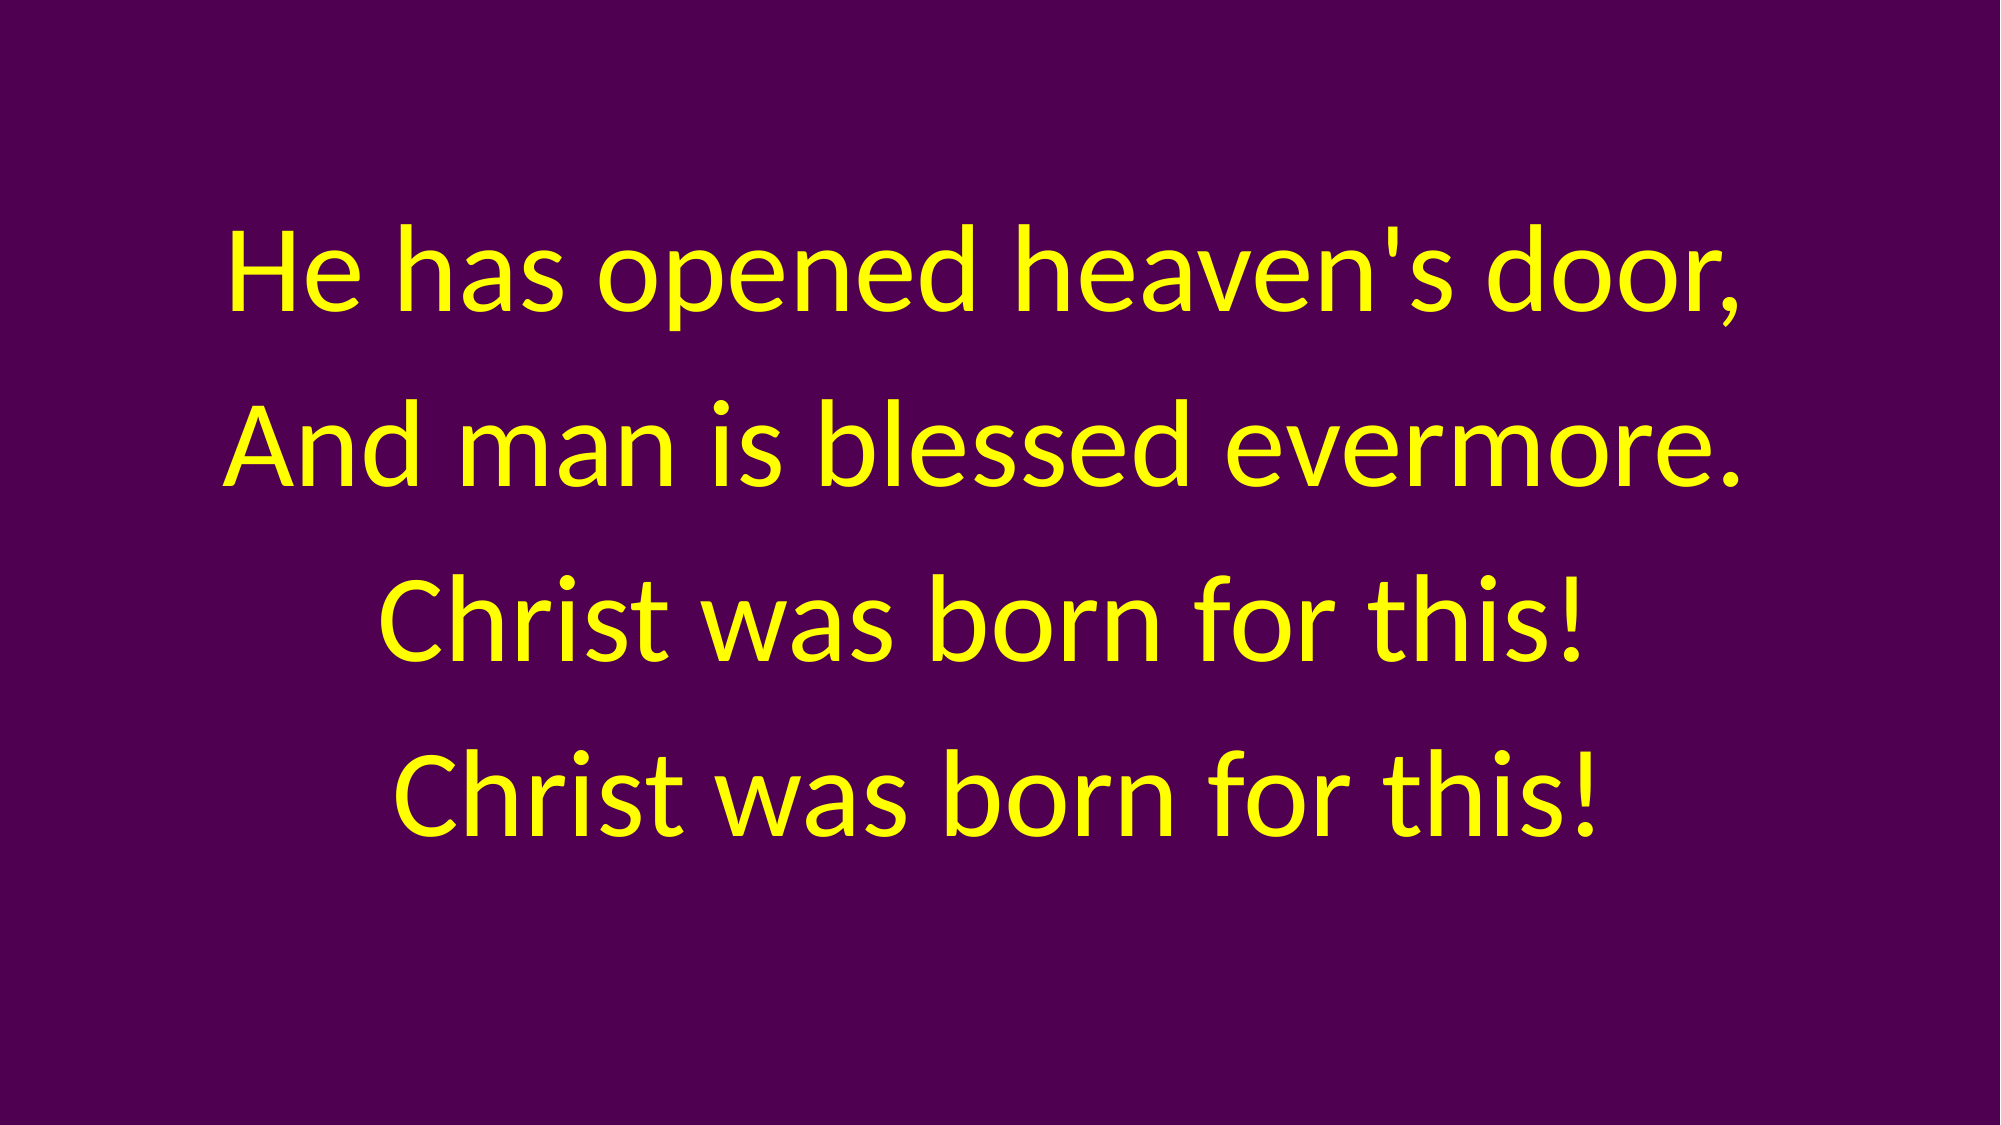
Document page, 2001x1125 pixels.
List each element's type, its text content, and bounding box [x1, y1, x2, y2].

text_box He has opened heaven's door, And man is blessed evermore. Christ was born for this! Christ was born for this! [0, 178, 2000, 869]
